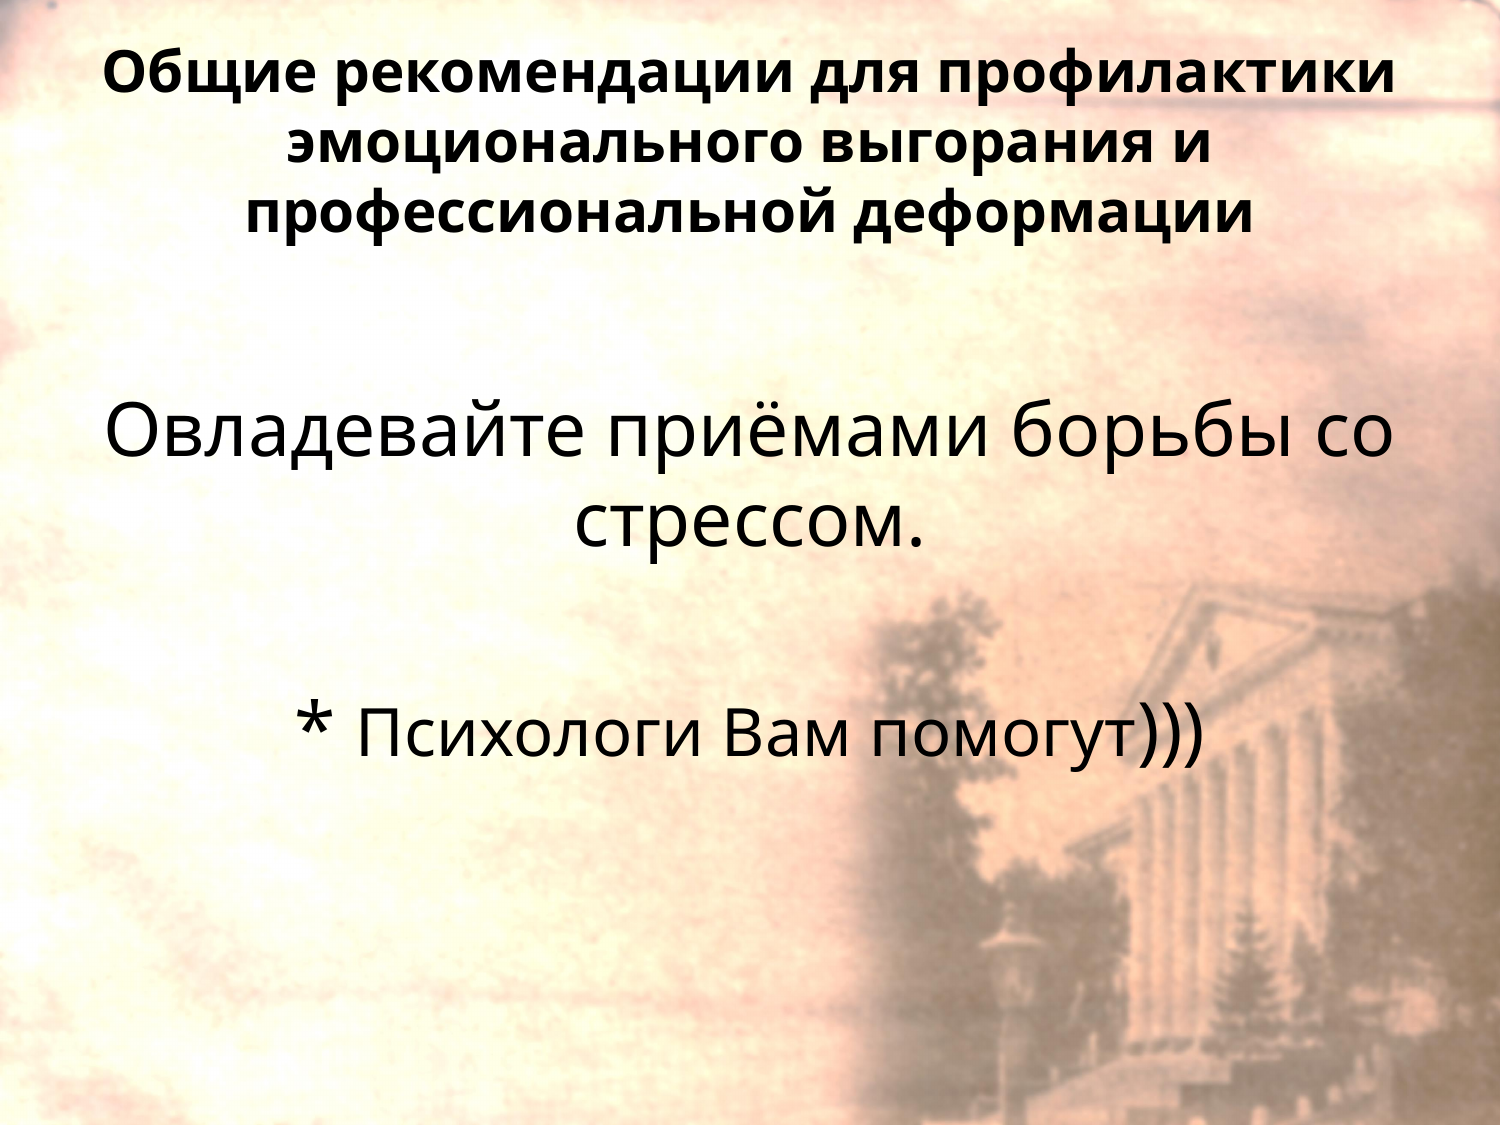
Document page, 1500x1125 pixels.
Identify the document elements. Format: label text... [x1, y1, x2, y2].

title Общие рекомендации для профилактики эмоционального выгорания и профессиональной деформации [75, 45, 1425, 233]
list Овладевайте приёмами борьбы со стрессом. * Психологи Вам помогут))) [75, 373, 1425, 1005]
picture [0, 0, 1500, 1125]
